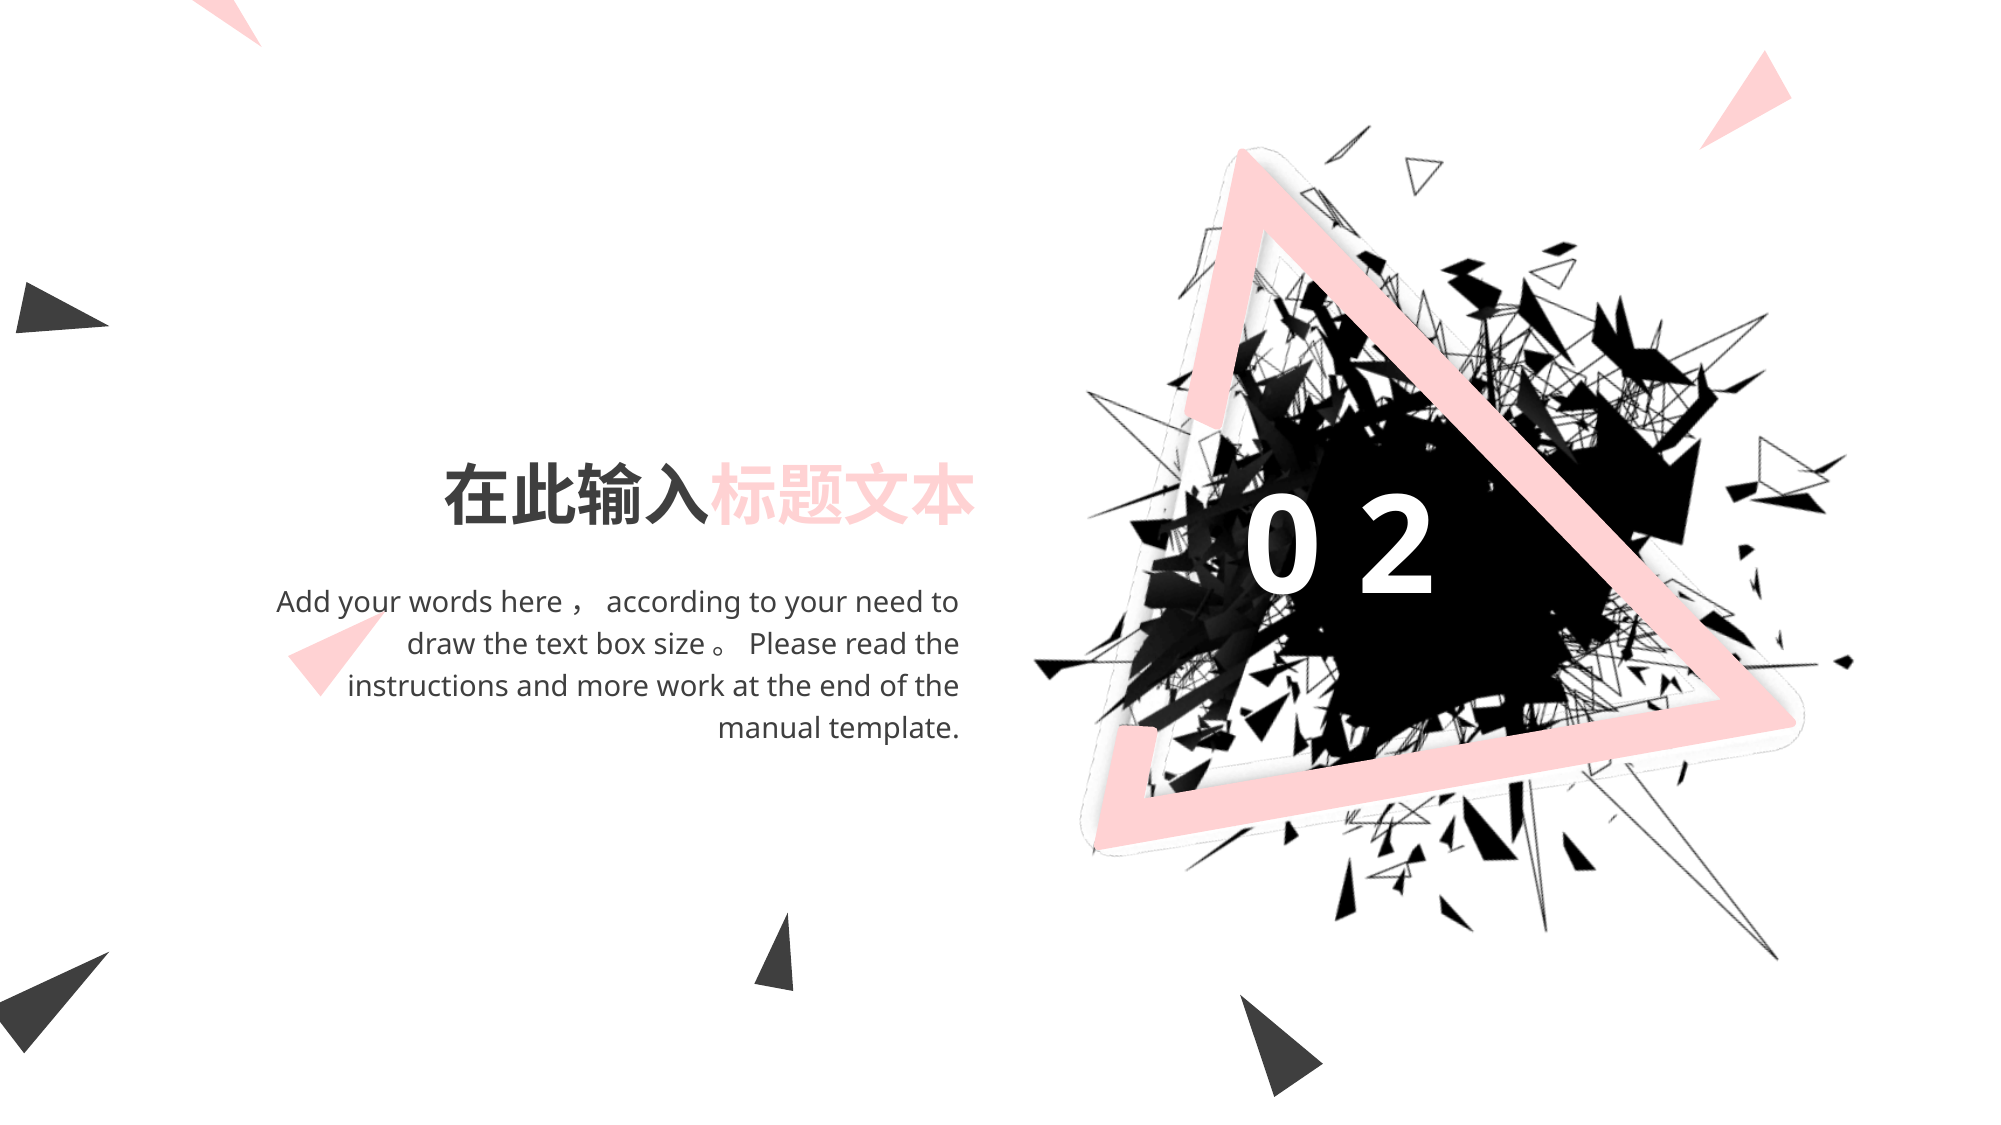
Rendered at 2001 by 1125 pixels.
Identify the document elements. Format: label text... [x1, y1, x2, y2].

text_box [188, 0, 264, 49]
text_box 在此输入标题文本 [288, 452, 965, 533]
text_box [752, 910, 796, 994]
text_box [13, 280, 112, 336]
text_box [0, 949, 111, 1056]
picture [844, 53, 1984, 1125]
text_box [1697, 48, 1794, 152]
text_box Add your words here，according to your need to draw the text box size。Please read the instructions and more work at the end of the manual template. [270, 576, 960, 745]
text_box [1240, 153, 1250, 161]
